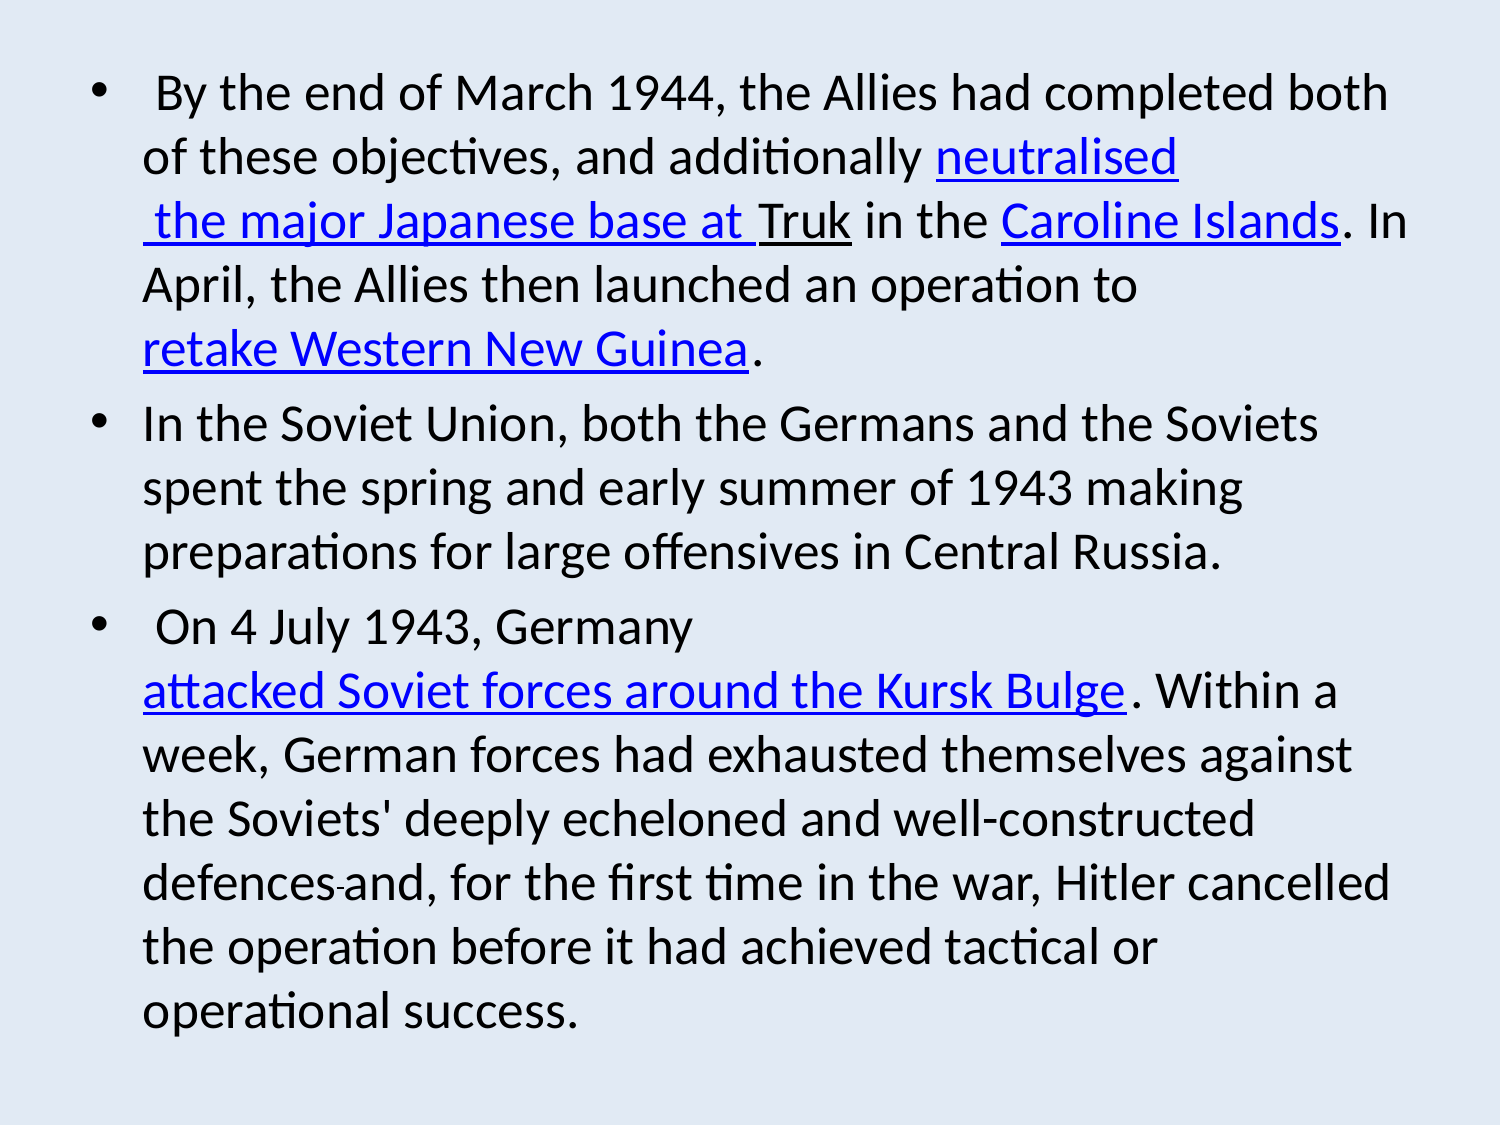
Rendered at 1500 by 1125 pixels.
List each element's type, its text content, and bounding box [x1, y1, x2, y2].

list By the end of March 1944, the Allies had completed both of these objectives, and additionally neutralised the major Japanese base at Truk in the Caroline Islands. In April, the Allies then launched an operation to retake Western New Guinea. In the Soviet Union, both the Germans and the Soviets spent the spring and early summer of 1943 making preparations for large offensives in Central Russia. On 4 July 1943, Germany attacked Soviet forces around the Kursk Bulge. Within a week, German forces had exhausted themselves against the Soviets' deeply echeloned and well-constructed defences and, for the first time in the war, Hitler cancelled the operation before it had achieved tactical or operational success. [75, 50, 1425, 1063]
